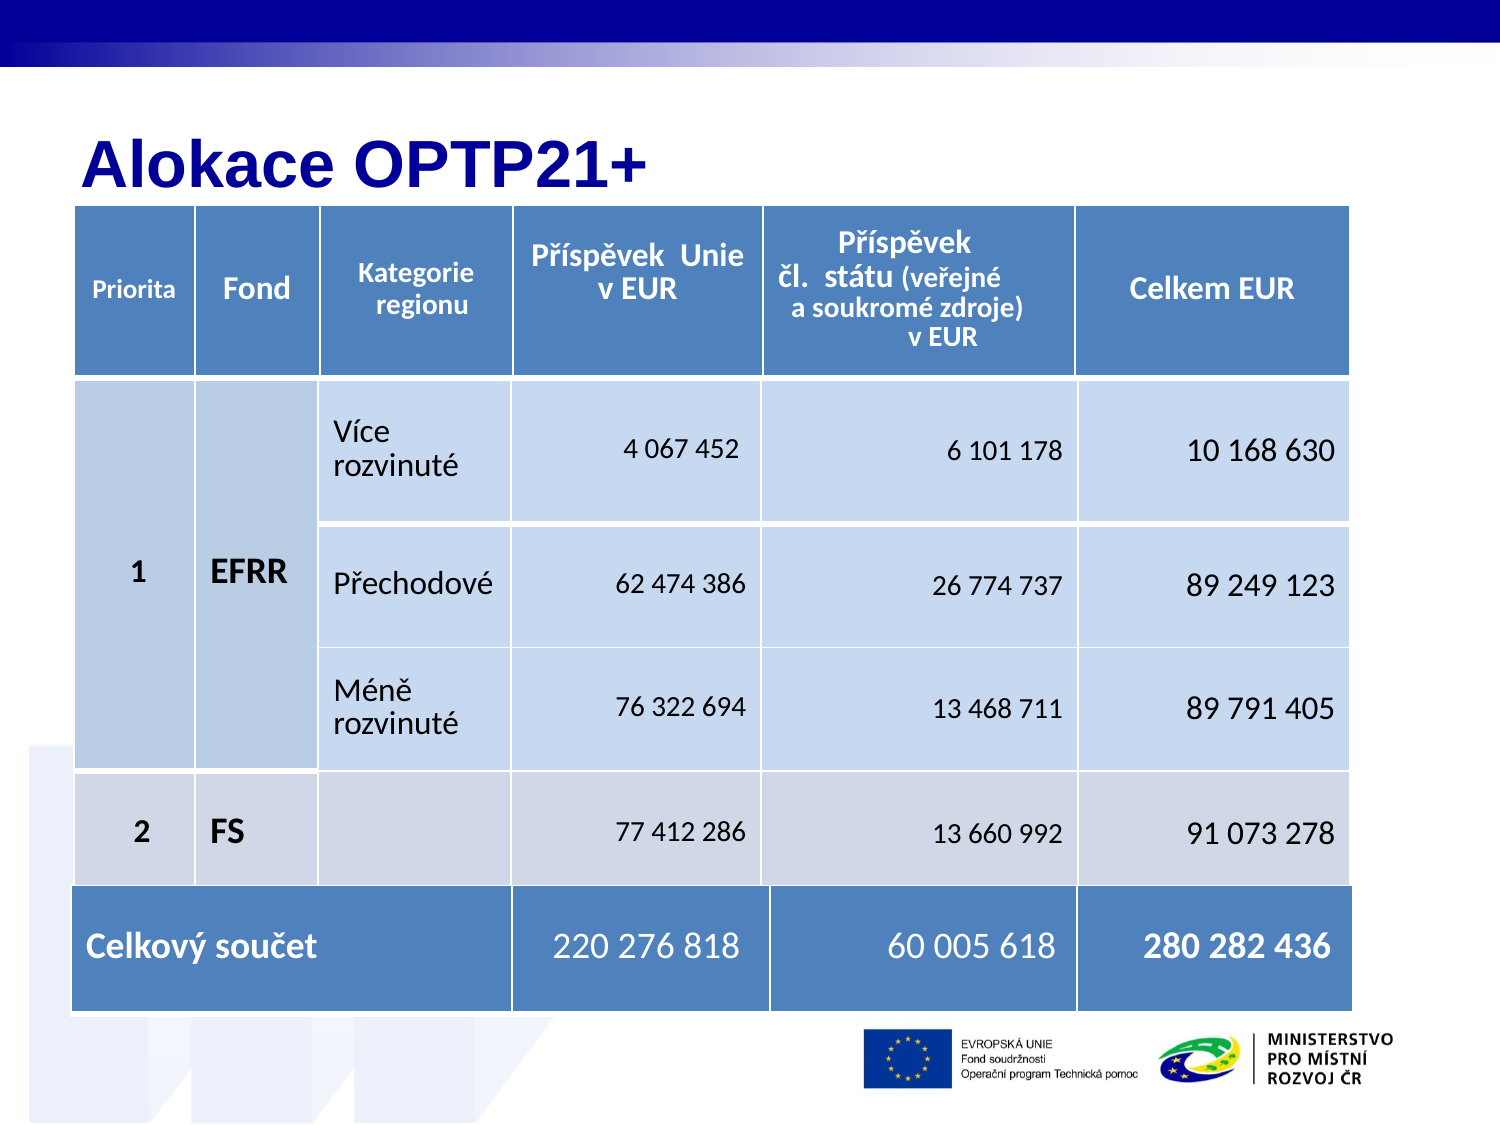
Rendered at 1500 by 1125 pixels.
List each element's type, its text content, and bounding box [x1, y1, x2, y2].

table_cell 2​ [75, 774, 194, 885]
table_cell 76 322 694​ ​ [512, 648, 760, 770]
table_header 1​ [75, 381, 194, 768]
table_header Příspěvek čl. státu (veřejné a soukromé zdroje) v EUR [764, 206, 1074, 375]
table_header Fond​ [196, 206, 319, 375]
picture [29, 302, 1412, 1125]
table_cell ​ [319, 772, 510, 885]
table_header Více rozvinuté [319, 381, 510, 521]
table_cell 62 474 386​ ​ [512, 527, 760, 647]
table_cell 13 468 711 [762, 648, 1077, 770]
table_header Celkový součet​ [72, 886, 511, 1011]
table_header Celkem EUR [1076, 206, 1349, 375]
table_header 220 276 818​ ​ [513, 886, 769, 1011]
table_cell 26 774 737 [762, 527, 1077, 647]
table_header 6 101 178 [762, 381, 1077, 521]
table_header 60 005 618 [771, 886, 1076, 1011]
table_cell FS​ [196, 774, 317, 885]
table_header 10 168 630 [1079, 381, 1349, 521]
table_cell Přechodové​ [319, 527, 510, 647]
table_cell Méně rozvinuté​ [319, 648, 510, 770]
table_header 4 067 452​ ​ [512, 381, 760, 521]
table_cell 77 412 286​ ​ [512, 772, 760, 885]
table_cell 13 660 992 [762, 772, 1077, 885]
table_cell 91 073 278 [1079, 772, 1349, 885]
table_header EFRR​ [196, 381, 317, 768]
table_cell 89 791 405 [1079, 648, 1349, 770]
table_header Kategorie regionu​ [321, 206, 512, 375]
table_header Priorita​ [75, 206, 194, 375]
table_header 280 282 436 [1078, 886, 1352, 1011]
table_cell 89 249 123 [1079, 527, 1349, 647]
title Alokace OPTP21+ [64, 113, 1425, 197]
table_header Příspěvek Unie​ v EUR [514, 206, 762, 375]
